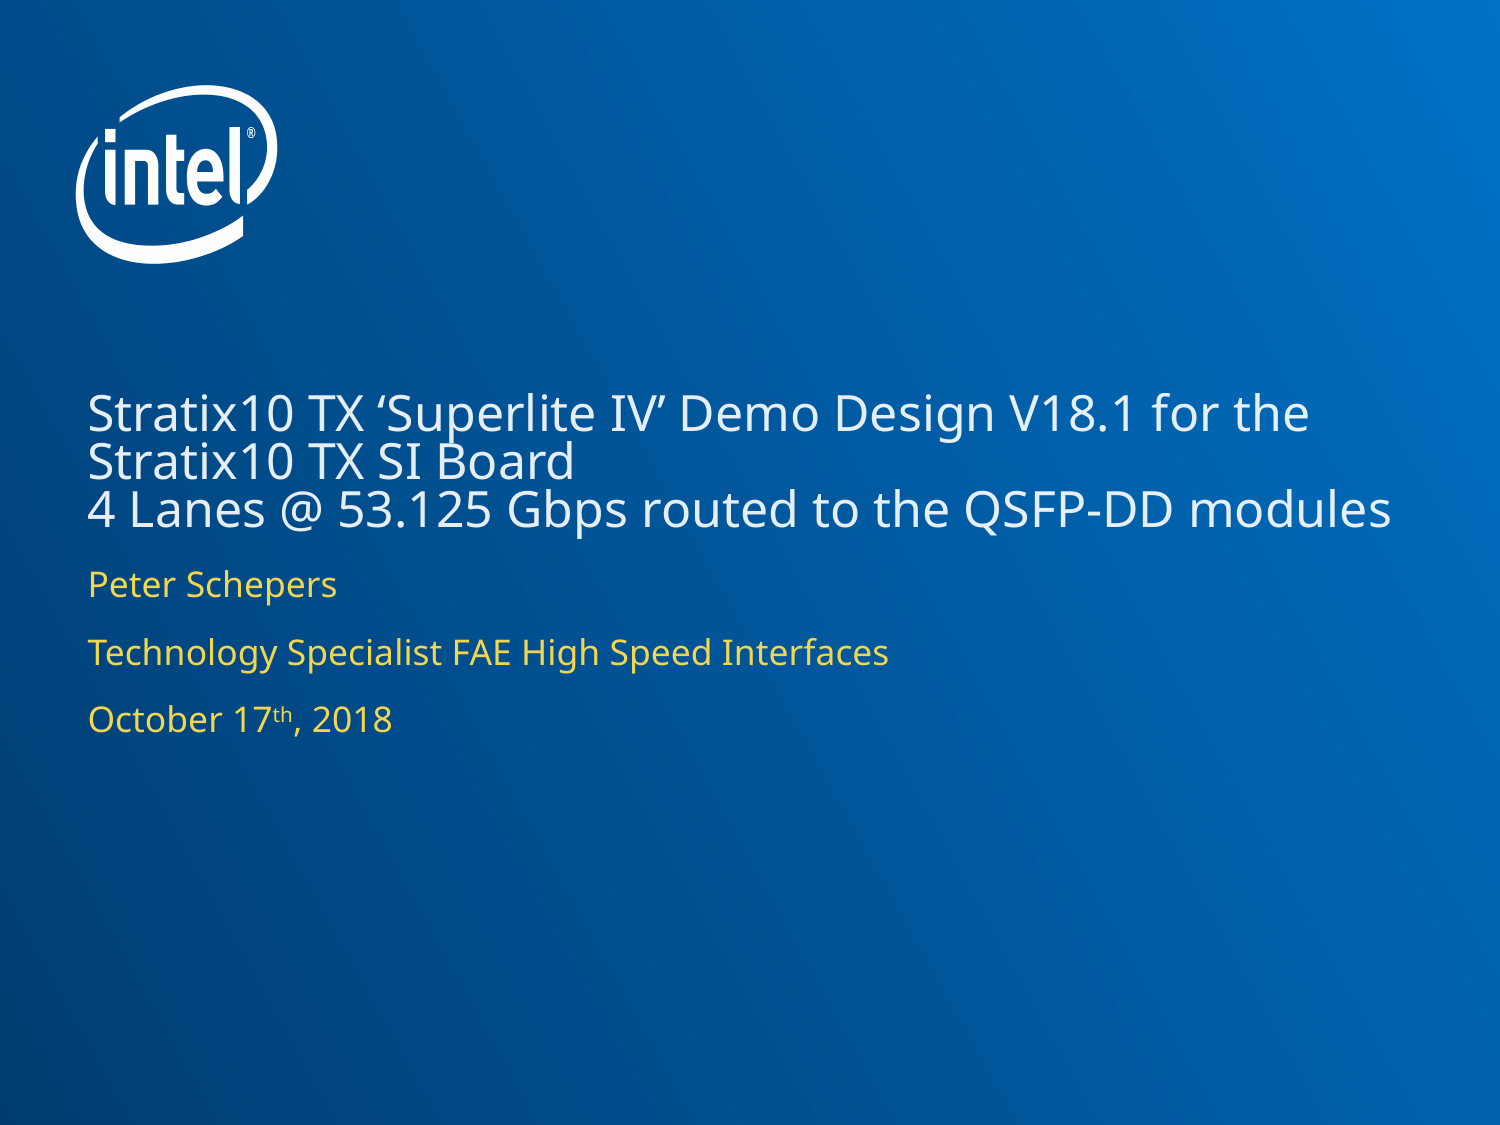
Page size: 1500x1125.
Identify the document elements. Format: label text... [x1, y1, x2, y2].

picture [74, 83, 279, 266]
title Stratix10 TX ‘Superlite IV’ Demo Design V18.1 for the Stratix10 TX SI Board 4 Lanes @ 53.125 Gbps routed to the QSFP-DD modules [87, 350, 1413, 538]
subtitle Peter Schepers Technology Specialist FAE High Speed Interfaces October 17th, 2018 [87, 562, 1463, 763]
